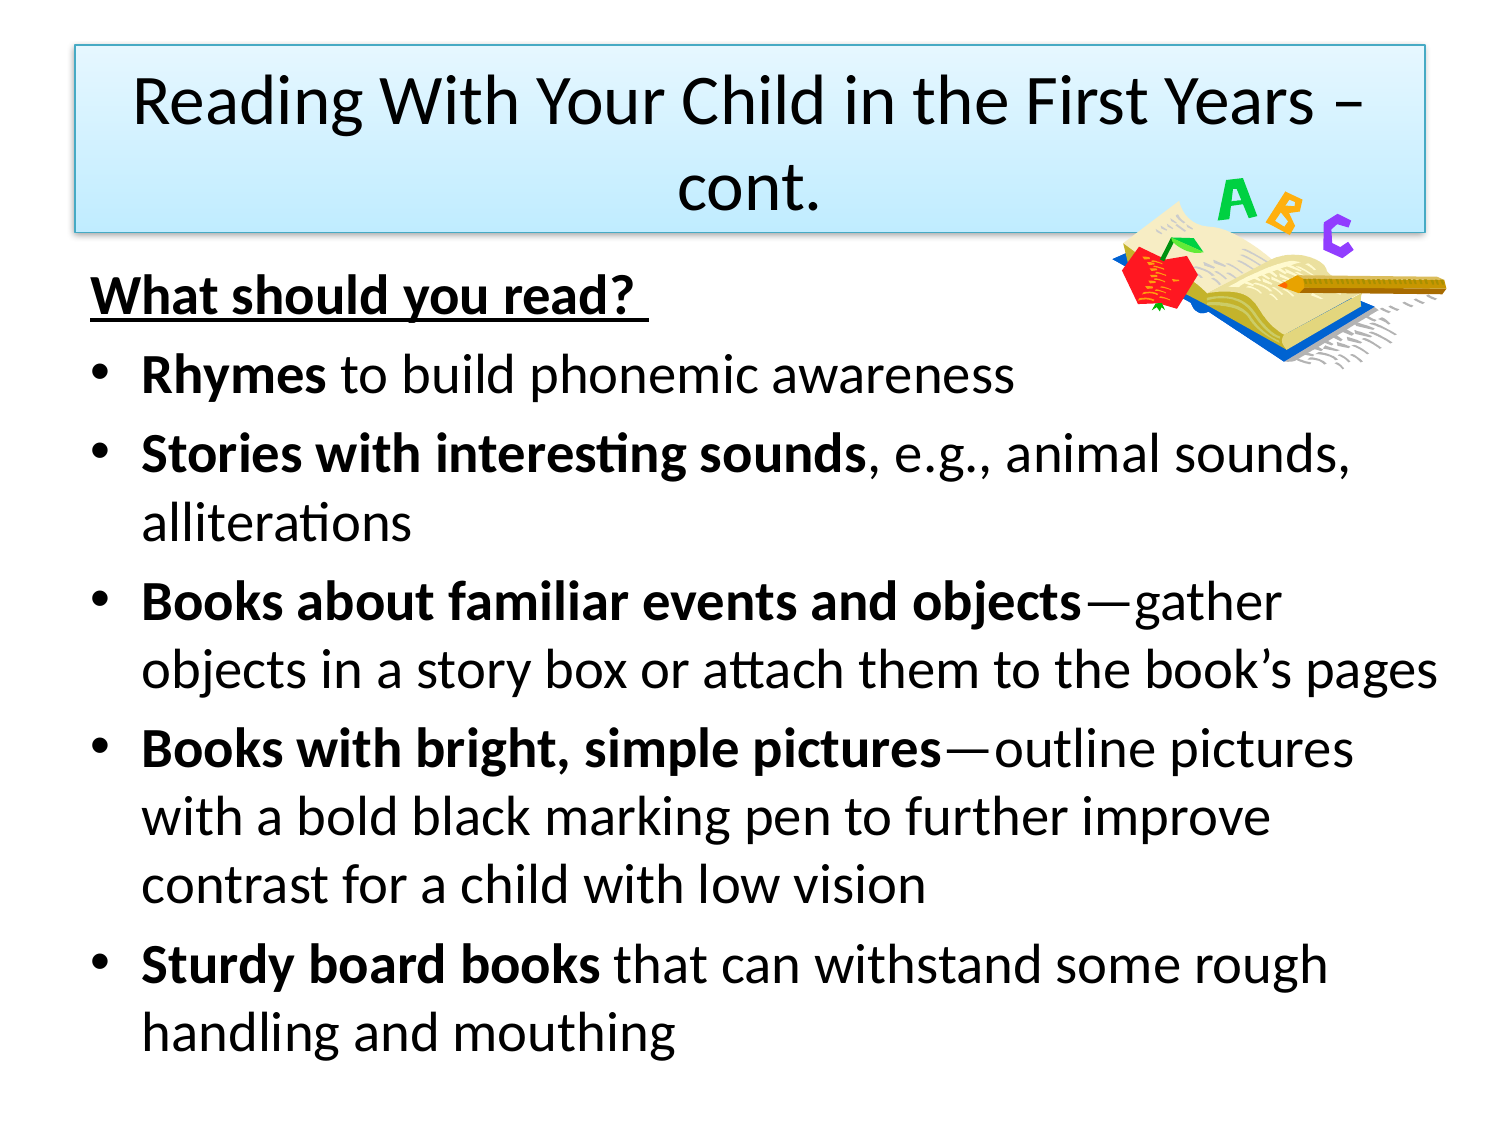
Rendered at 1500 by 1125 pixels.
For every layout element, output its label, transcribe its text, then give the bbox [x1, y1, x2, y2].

list What should you read? Rhymes to build phonemic awareness Stories with interesting sounds, e.g., animal sounds, alliterations Books about familiar events and objects—gather objects in a story box or attach them to the book’s pages Books with bright, simple pictures—outline pictures with a bold black marking pen to further improve contrast for a child with low vision Sturdy board books that can withstand some rough handling and mouthing [75, 249, 1463, 1088]
title Reading With Your Child in the First Years – cont. [74, 44, 1426, 233]
picture [1112, 174, 1450, 373]
